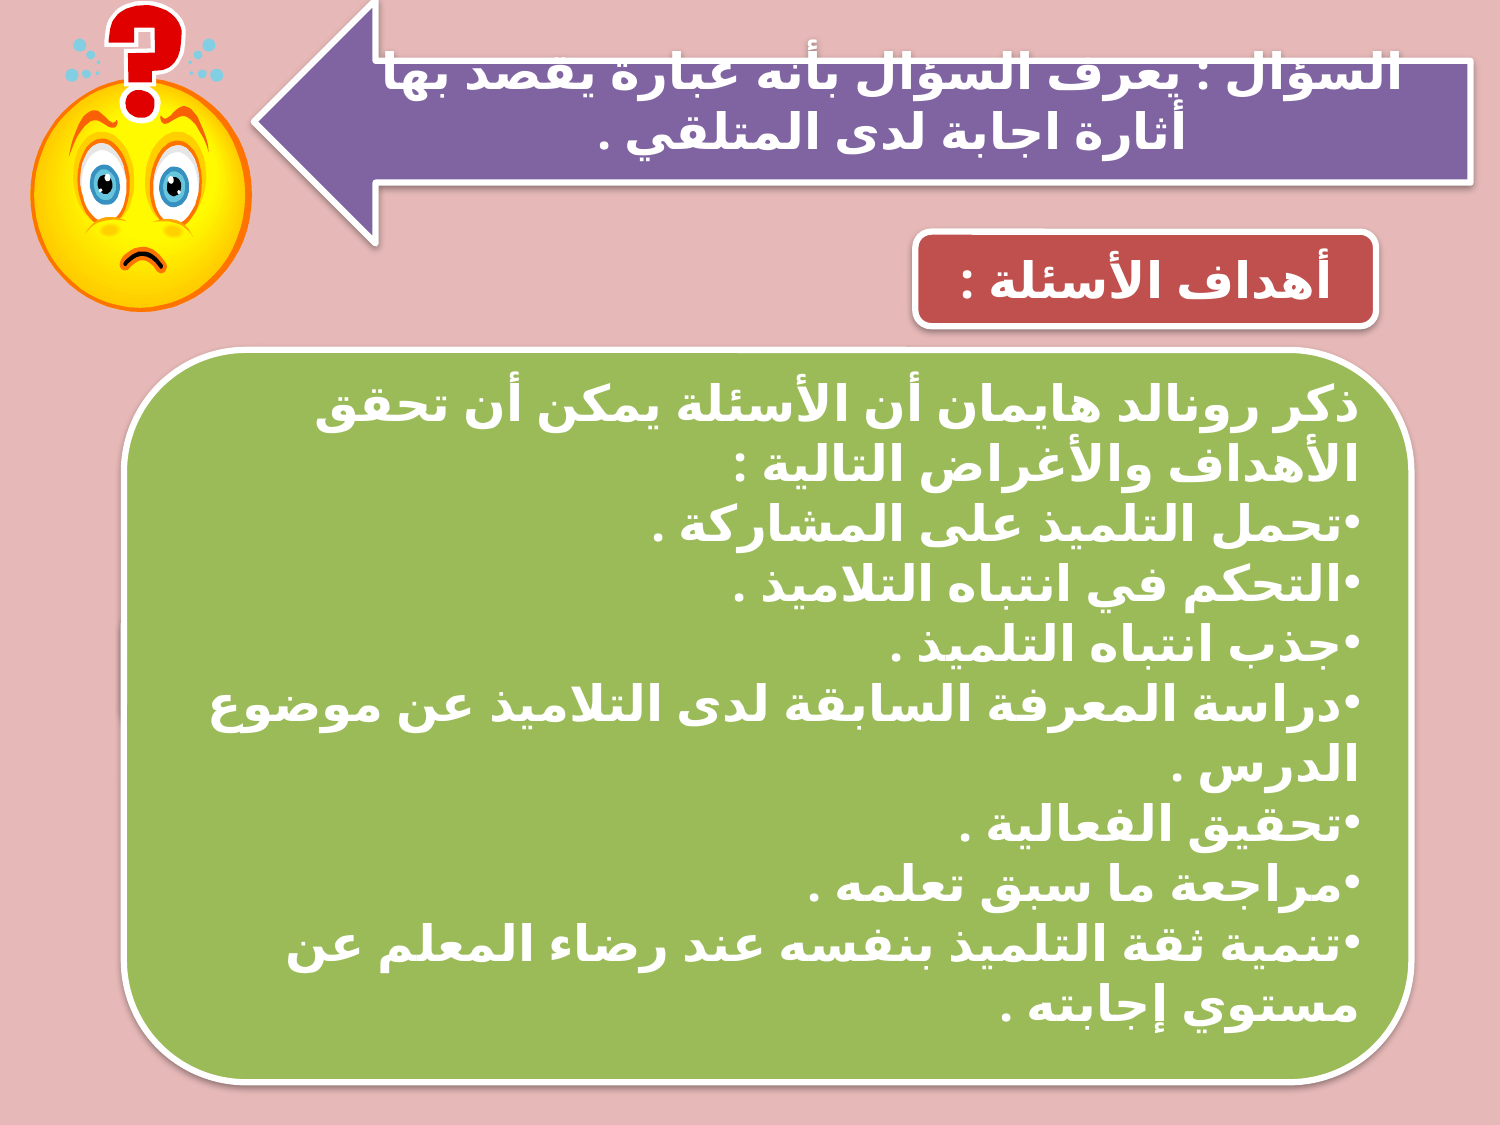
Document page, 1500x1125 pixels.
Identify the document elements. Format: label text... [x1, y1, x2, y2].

text_box السؤال : يعرف السؤال بأنه عبارة يقصد بها أثارة اجابة لدى المتلقي . [259, 0, 1474, 247]
text_box ذكر رونالد هايمان أن الأسئلة يمكن أن تحقق الأهداف والأغراض التالية : تحمل التلميذ على المشاركة . التحكم في انتباه التلاميذ . جذب انتباه التلميذ . دراسة المعرفة السابقة لدى التلاميذ عن موضوع الدرس . تحقيق الفعالية . مراجعة ما سبق تعلمه . تنمية ثقة التلميذ بنفسه عند رضاء المعلم عن مستوي إجابته . [120, 346, 1415, 1086]
text_box أهداف الأسئلة : [912, 228, 1380, 330]
picture [29, 0, 254, 314]
